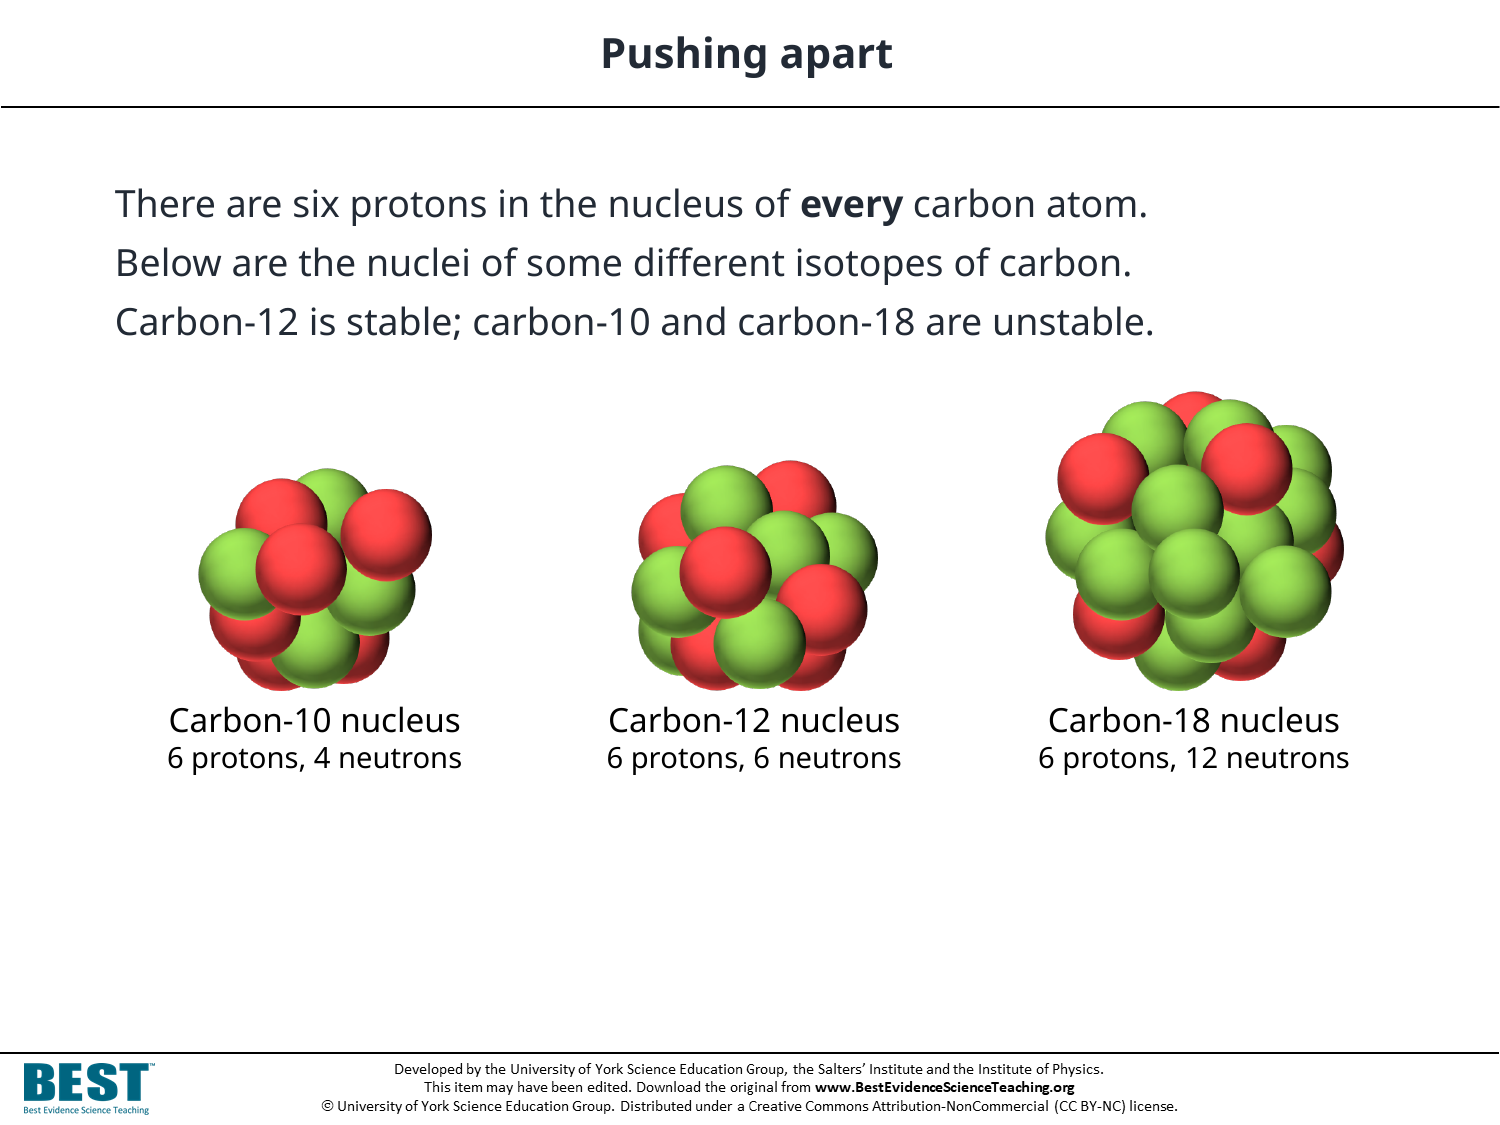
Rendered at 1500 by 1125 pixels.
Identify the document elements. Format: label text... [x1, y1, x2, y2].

picture [0, 106, 1500, 1125]
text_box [123, 390, 1386, 823]
text_box Pushing apart [23, 4, 1471, 99]
